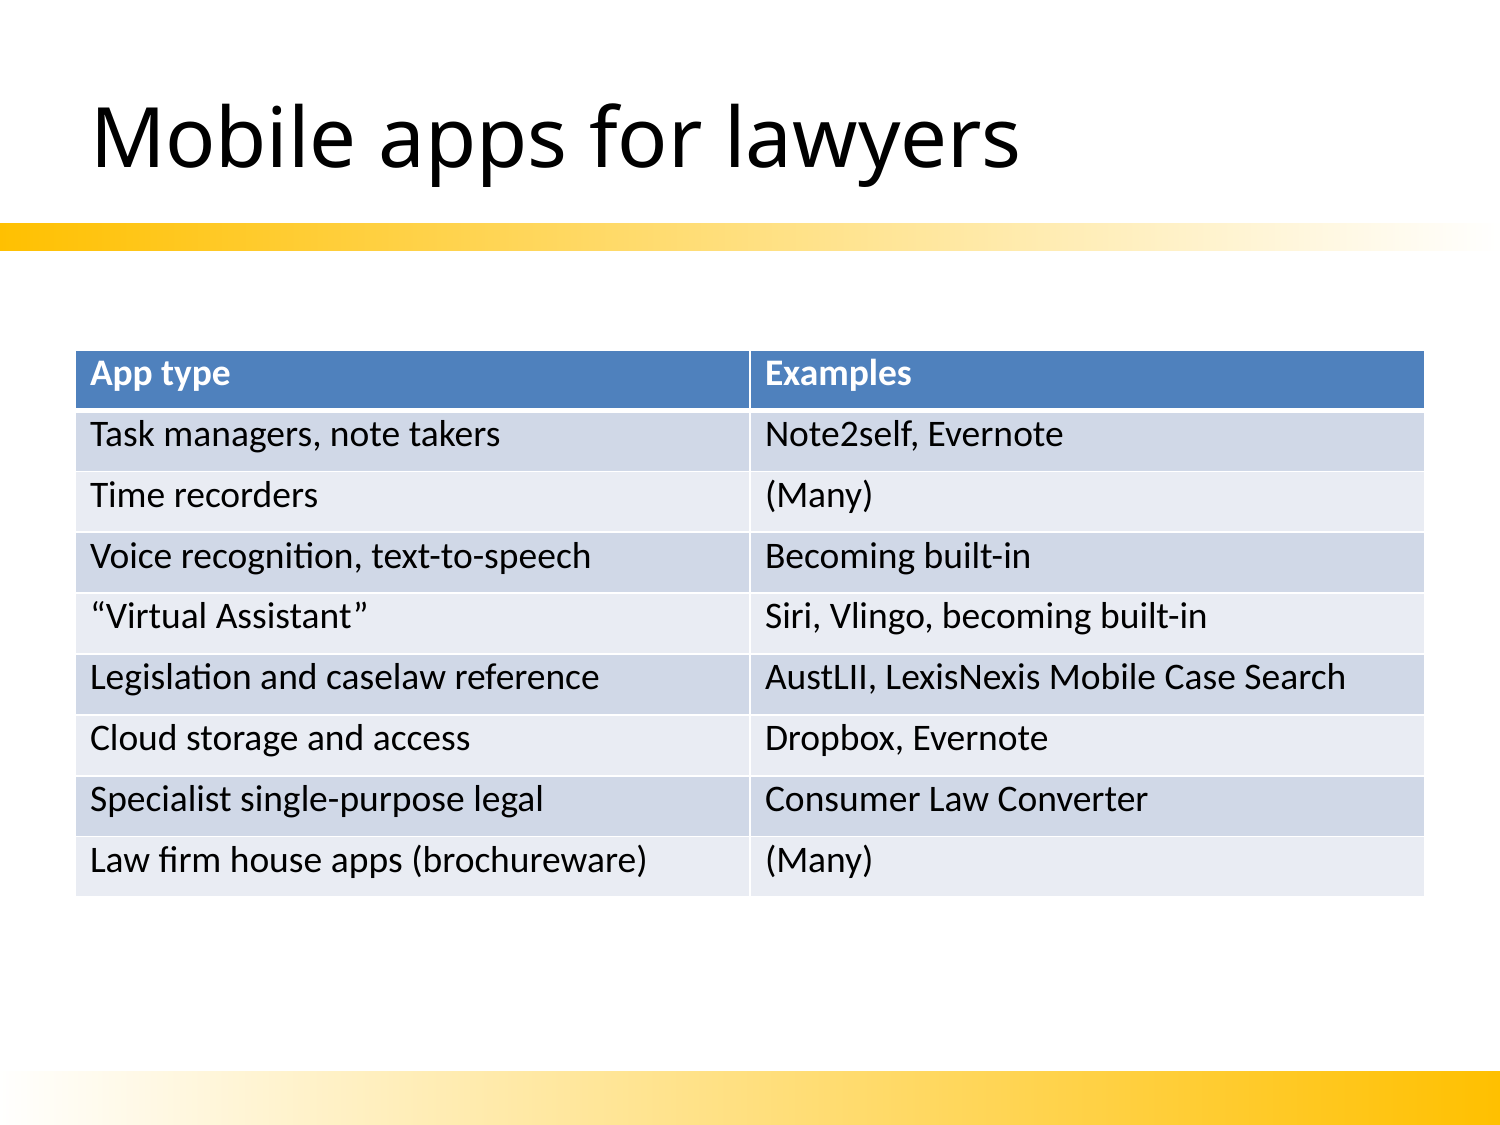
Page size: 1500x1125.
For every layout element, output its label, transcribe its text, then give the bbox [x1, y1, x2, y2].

table_cell Task managers, note takers [76, 413, 749, 471]
table_header Type [1113, 1072, 1118, 1125]
table_cell Consumer Law Converter [751, 777, 1424, 836]
table_cell Time recorders [76, 472, 749, 531]
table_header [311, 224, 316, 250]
table_header App type [76, 351, 749, 408]
table_header Product Name [1172, 1072, 1177, 1125]
table_cell Becoming built-in [751, 533, 1424, 592]
table_cell Siri, Vlingo, becoming built-in [751, 594, 1424, 653]
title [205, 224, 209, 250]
table_cell Dropbox, Evernote [751, 716, 1424, 775]
table_header Type [293, 224, 298, 250]
table_cell Note2self, Evernote [751, 413, 1424, 471]
table_cell (Many) [751, 472, 1424, 531]
table_cell Specialist single-purpose legal [76, 777, 749, 836]
table_cell Cloud storage and access [76, 716, 749, 775]
table_cell AustLII, LexisNexis Mobile Case Search [751, 655, 1424, 714]
title Mobile apps for lawyers [75, 45, 1425, 224]
table_cell (Many) [751, 837, 1424, 896]
table_cell Voice recognition, text-to-speech [76, 533, 749, 592]
table_cell Law firm house apps (brochureware) [76, 837, 749, 896]
table_header Examples [751, 351, 1424, 408]
table_cell “Virtual Assistant” [76, 594, 749, 653]
table_cell Legislation and caselaw reference [76, 655, 749, 714]
